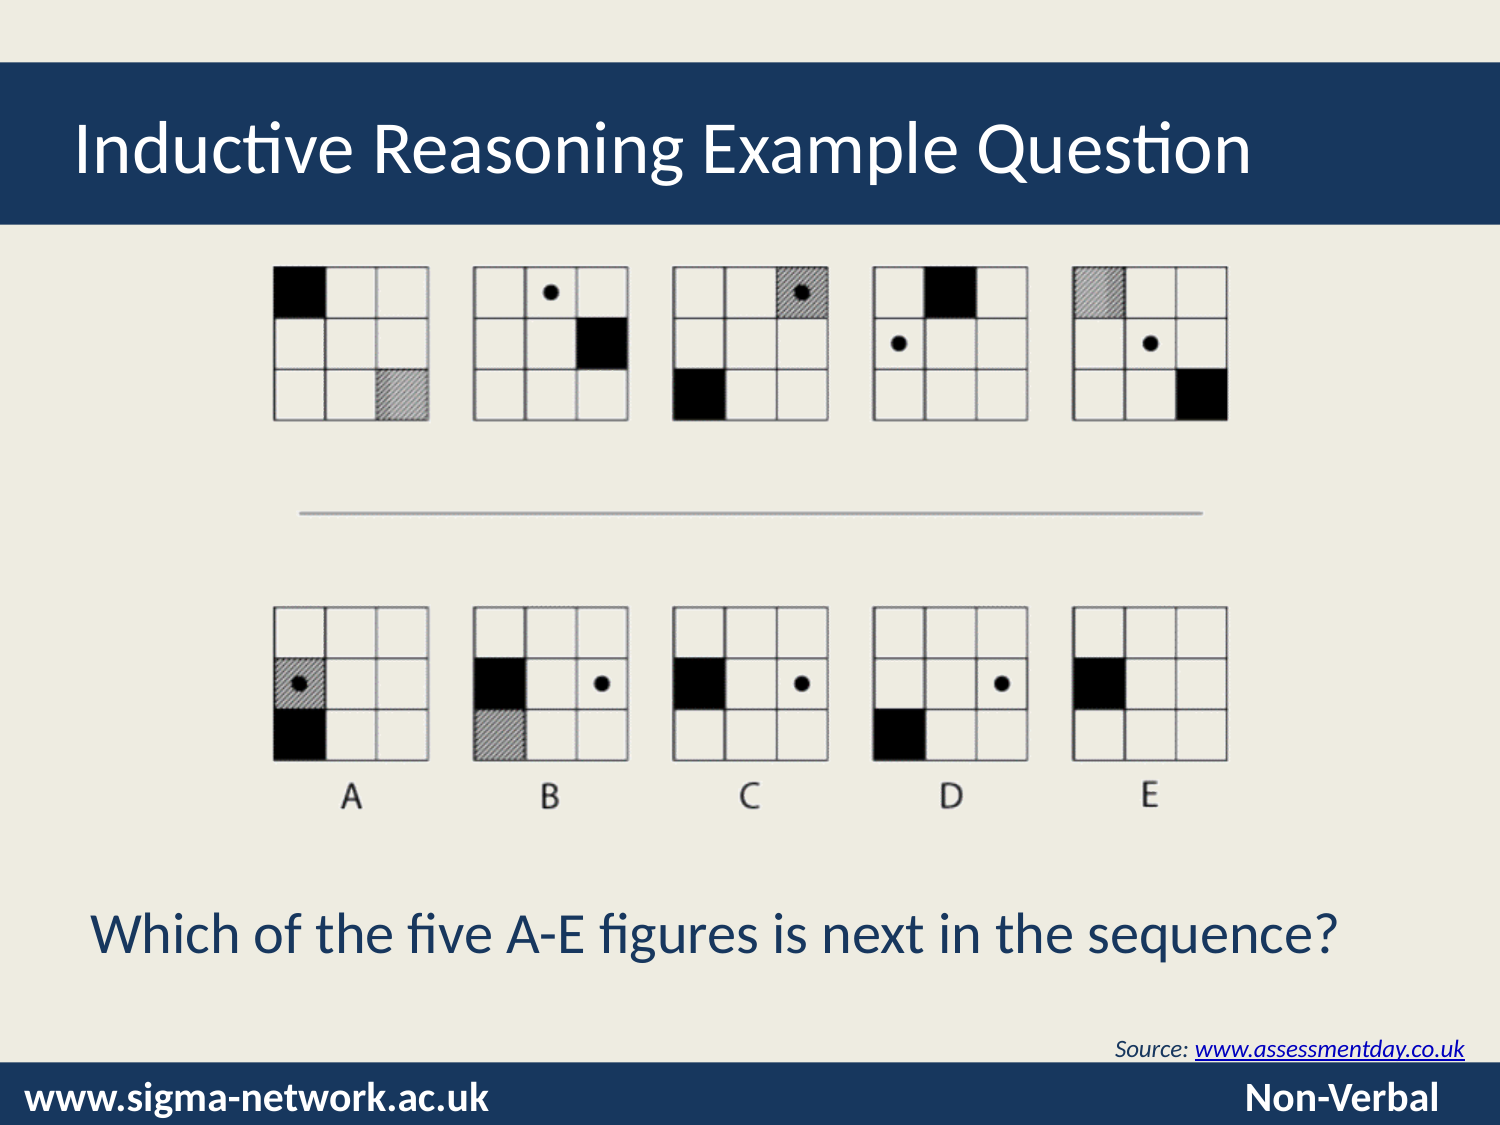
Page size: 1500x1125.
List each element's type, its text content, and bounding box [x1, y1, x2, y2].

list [268, 262, 1232, 813]
title Inductive Reasoning Example Question [0, 62, 1500, 225]
list Which of the five A-E figures is next in the sequence? [75, 887, 1425, 988]
list Source: www.assessmentday.co.uk [1100, 1025, 1488, 1063]
